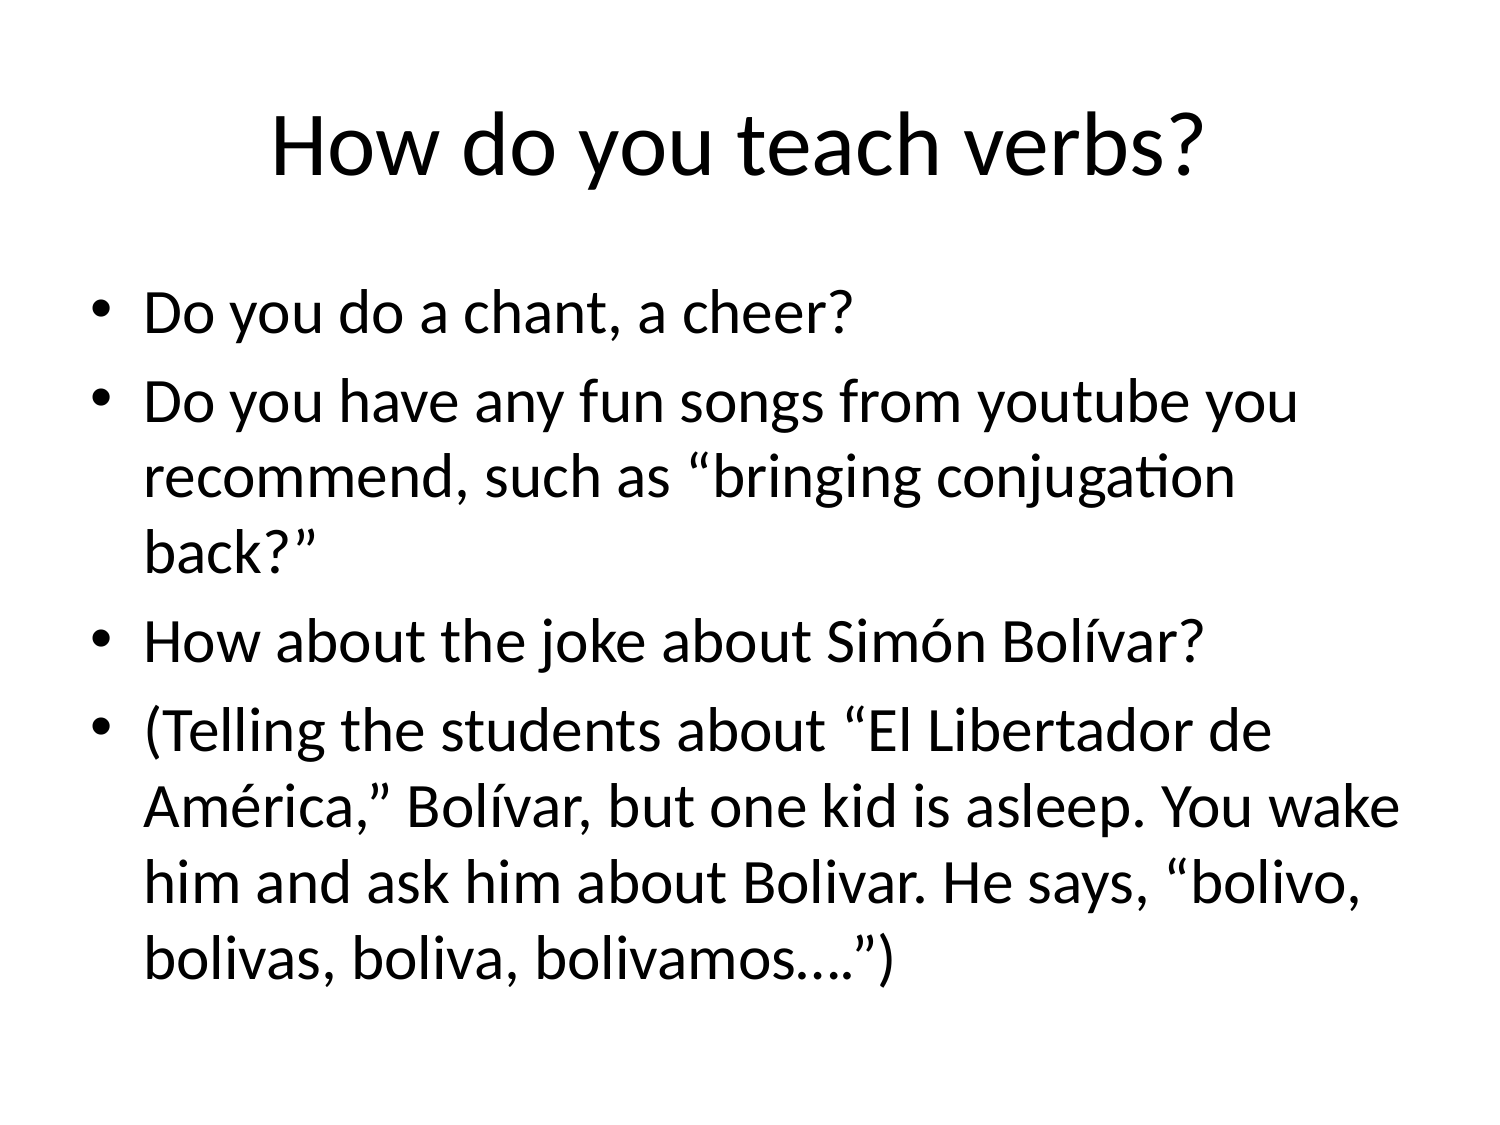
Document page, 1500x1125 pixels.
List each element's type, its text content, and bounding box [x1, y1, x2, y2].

title How do you teach verbs? [75, 45, 1425, 233]
list Do you do a chant, a cheer? Do you have any fun songs from youtube you recommend, such as “bringing conjugation back?” How about the joke about Simón Bolívar? (Telling the students about “El Libertador de América,” Bolívar, but one kid is asleep. You wake him and ask him about Bolivar. He says, “bolivo, bolivas, boliva, bolivamos….”) [75, 262, 1425, 1005]
